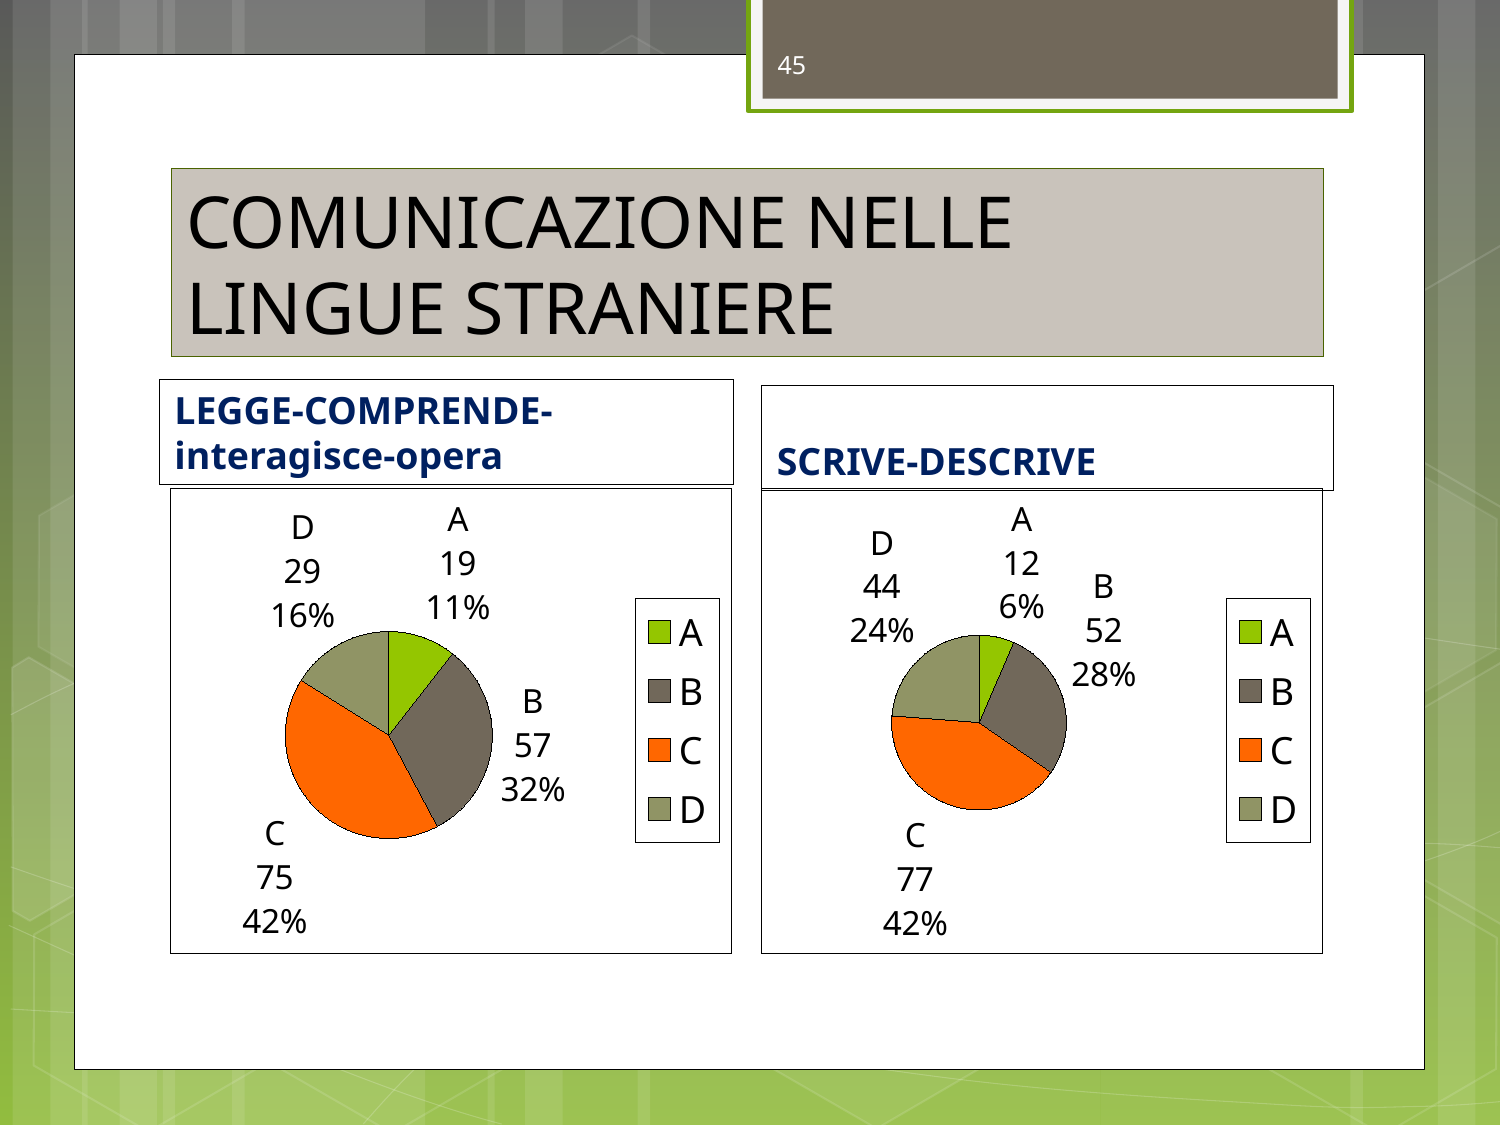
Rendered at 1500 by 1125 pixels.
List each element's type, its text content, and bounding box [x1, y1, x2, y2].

list SCRIVE-DESCRIVE [761, 385, 1334, 491]
list LEGGE-COMPRENDE-interagisce-opera [159, 379, 734, 485]
slide_number 45 [762, 36, 982, 97]
title COMUNICAZIONE NELLE LINGUE STRANIERE [171, 168, 1324, 357]
chart [170, 487, 733, 954]
chart [761, 487, 1324, 954]
